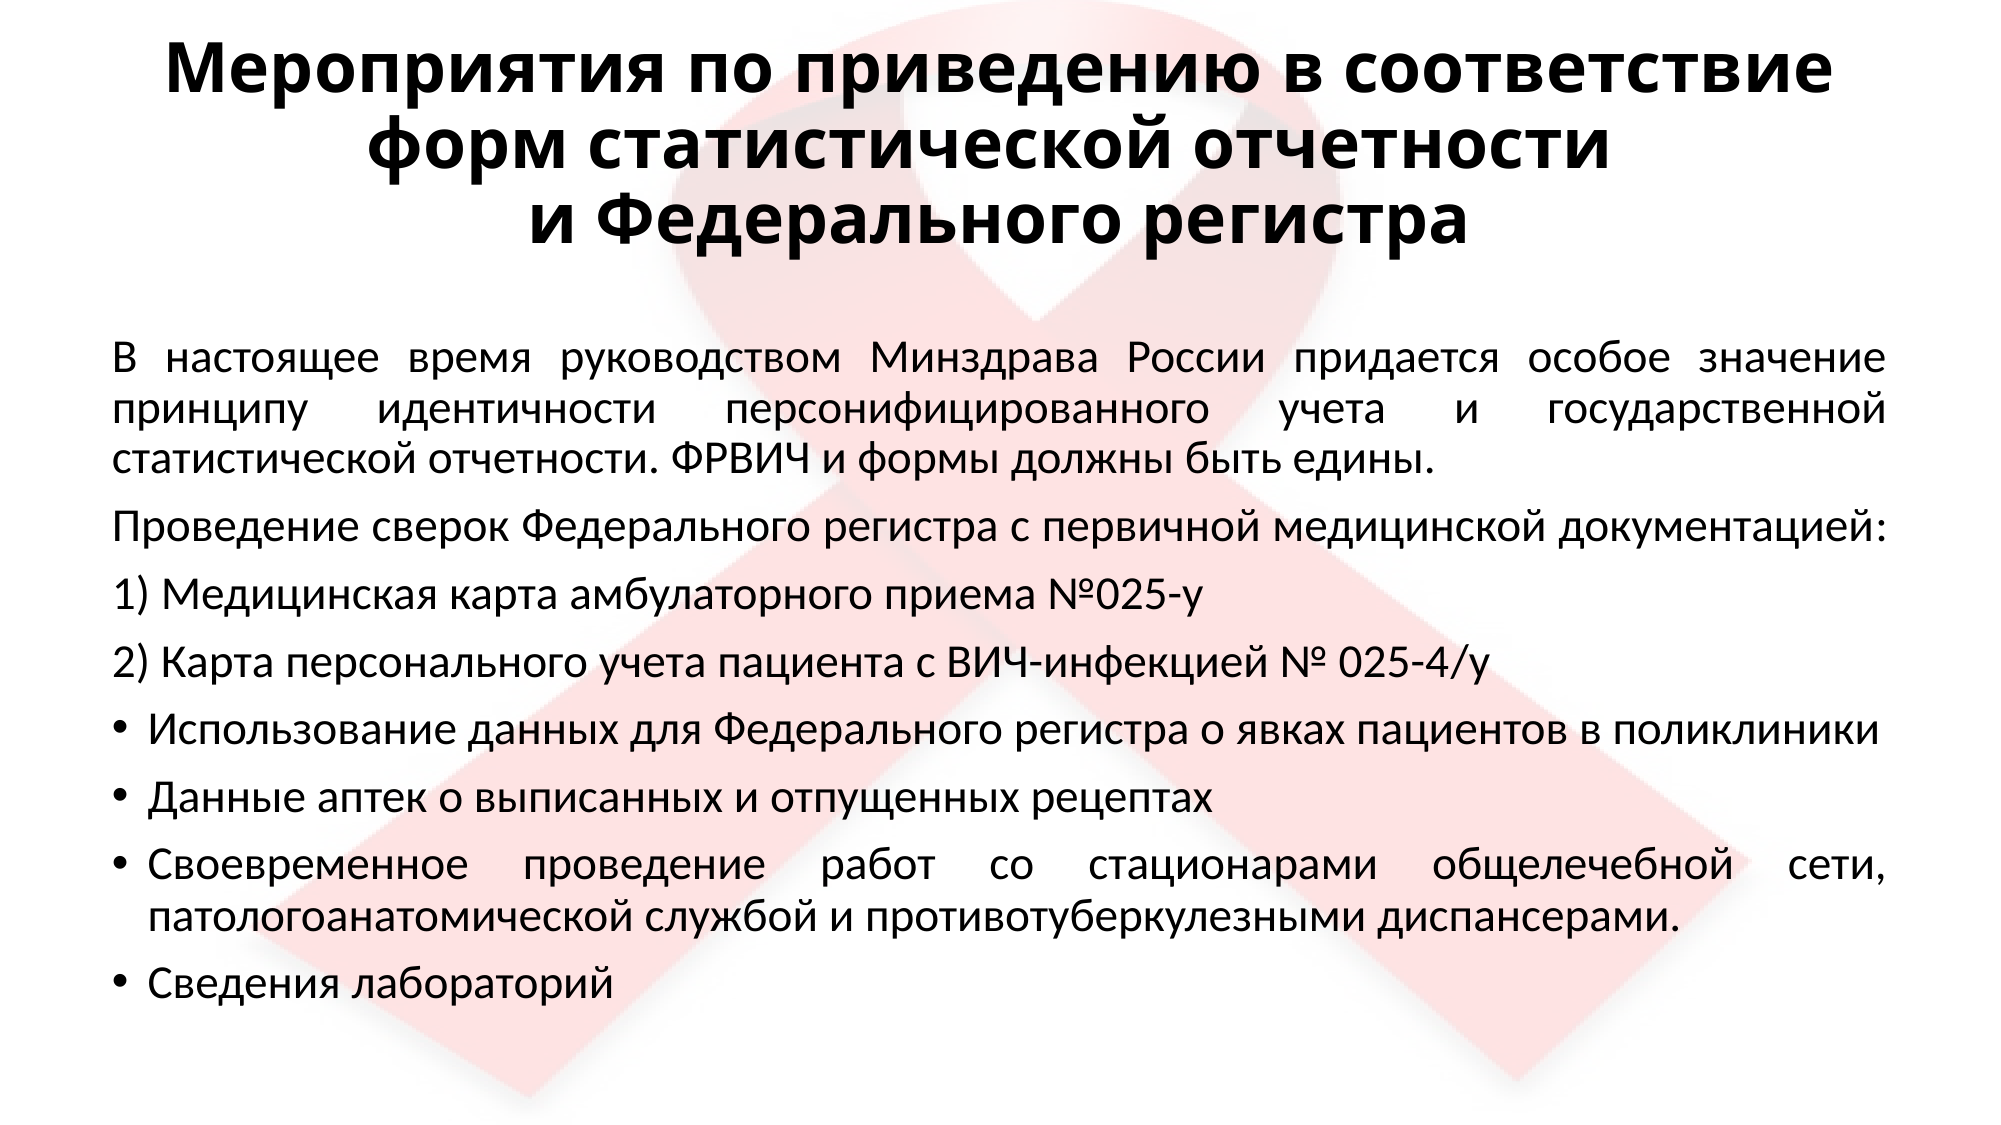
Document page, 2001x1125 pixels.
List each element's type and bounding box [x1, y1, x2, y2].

list [96, 324, 1904, 1066]
title [137, 13, 1863, 278]
